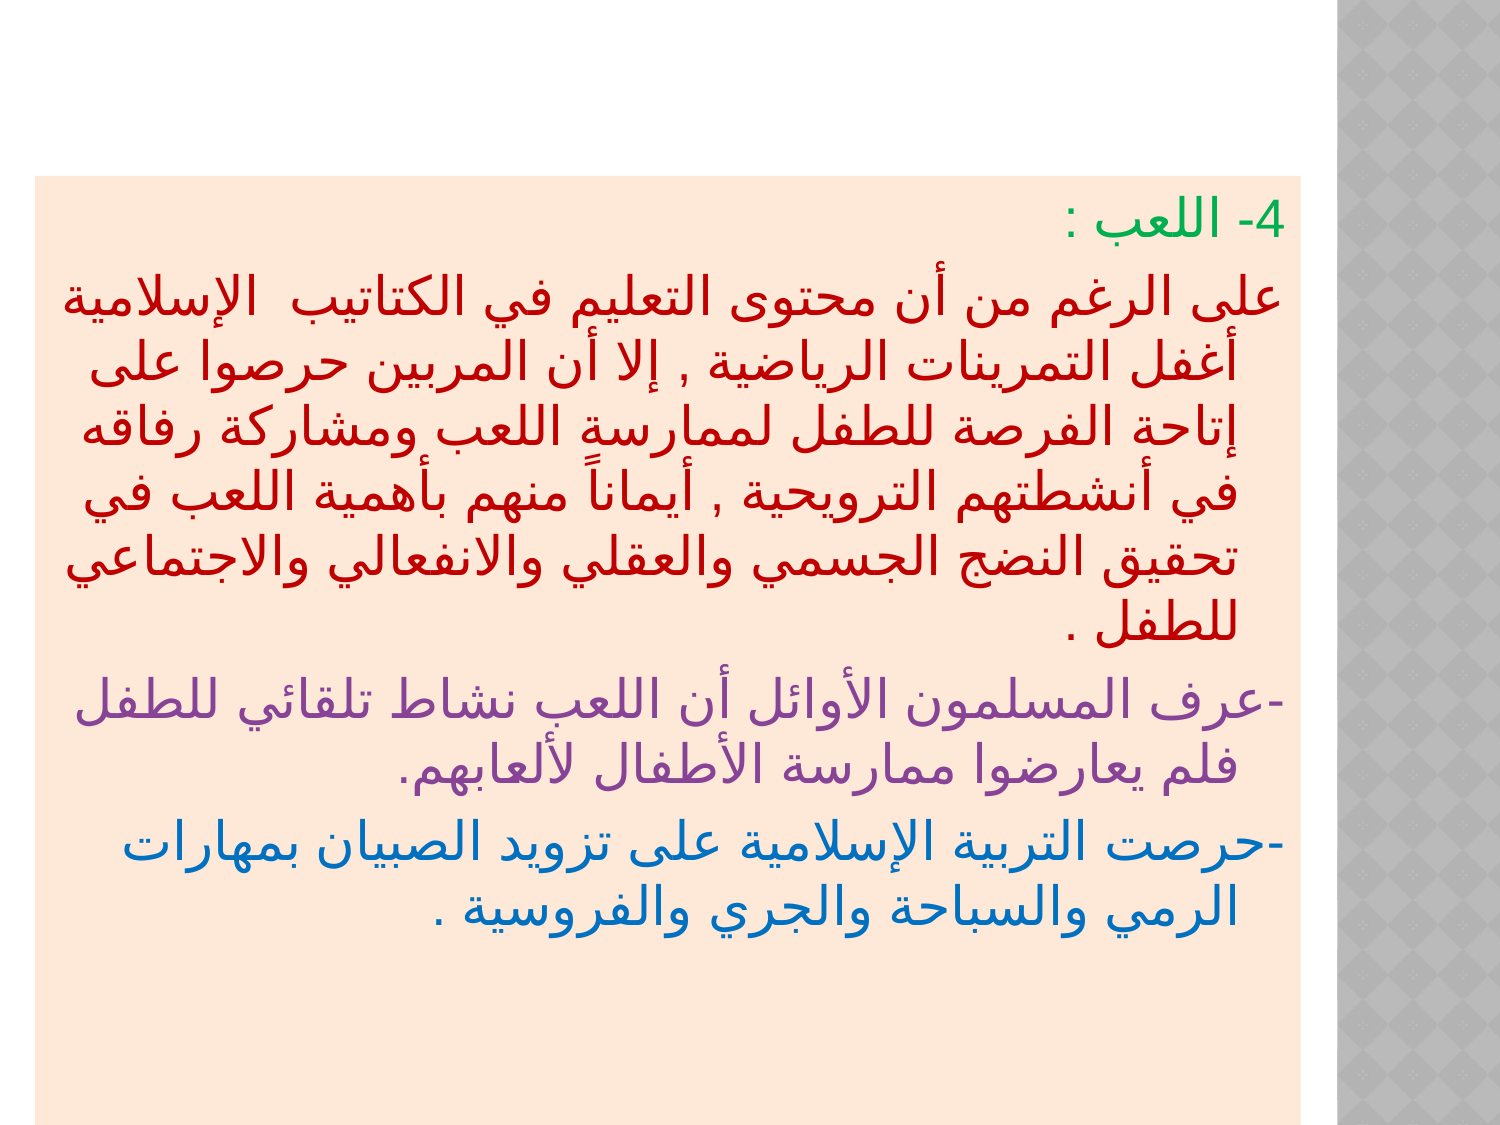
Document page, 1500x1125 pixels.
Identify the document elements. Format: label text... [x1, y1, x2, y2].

list 4- اللعب : على الرغم من أن محتوى التعليم في الكتاتيب الإسلامية أغفل التمرينات الرياضية , إلا أن المربين حرصوا على إتاحة الفرصة للطفل لممارسة اللعب ومشاركة رفاقه في أنشطتهم الترويحية , أيماناً منهم بأهمية اللعب في تحقيق النضج الجسمي والعقلي والانفعالي والاجتماعي للطفل . -عرف المسلمون الأوائل أن اللعب نشاط تلقائي للطفل فلم يعارضوا ممارسة الأطفال لألعابهم. -حرصت التربية الإسلامية على تزويد الصبيان بمهارات الرمي والسباحة والجري والفروسية . [34, 175, 1301, 1125]
